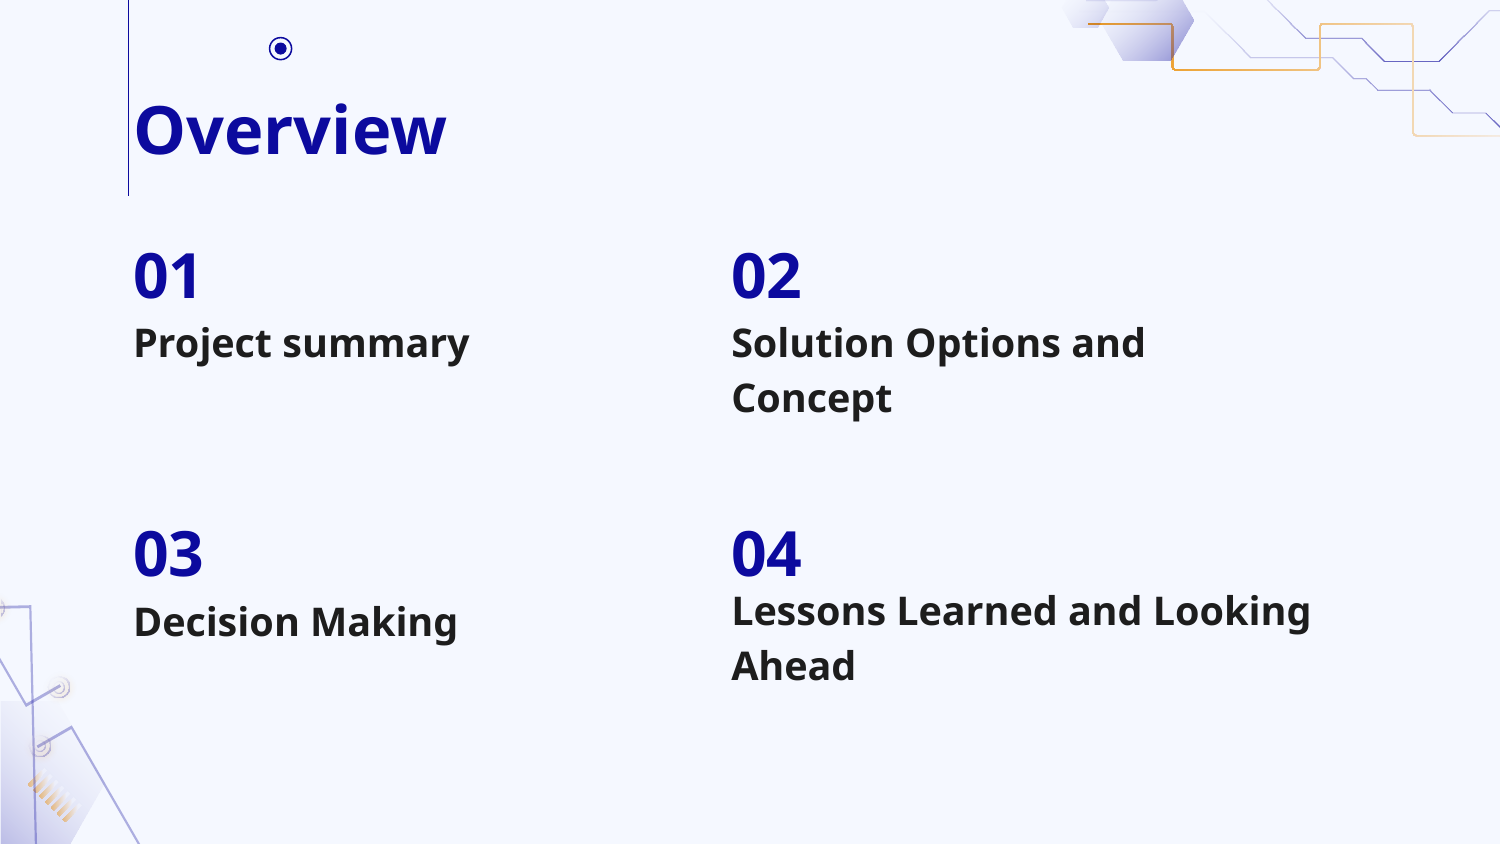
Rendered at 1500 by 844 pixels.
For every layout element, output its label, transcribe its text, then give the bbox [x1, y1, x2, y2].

title 02 [716, 220, 890, 326]
subtitle Lessons Learned and Looking Ahead [716, 637, 1456, 704]
title 04 [716, 498, 890, 604]
subtitle Project summary [118, 314, 649, 381]
subtitle Decision Making [118, 592, 649, 659]
title 03 [118, 498, 292, 592]
title Overview [118, 72, 1382, 167]
title 01 [118, 220, 292, 326]
subtitle Solution Options and Concept [716, 369, 1247, 436]
